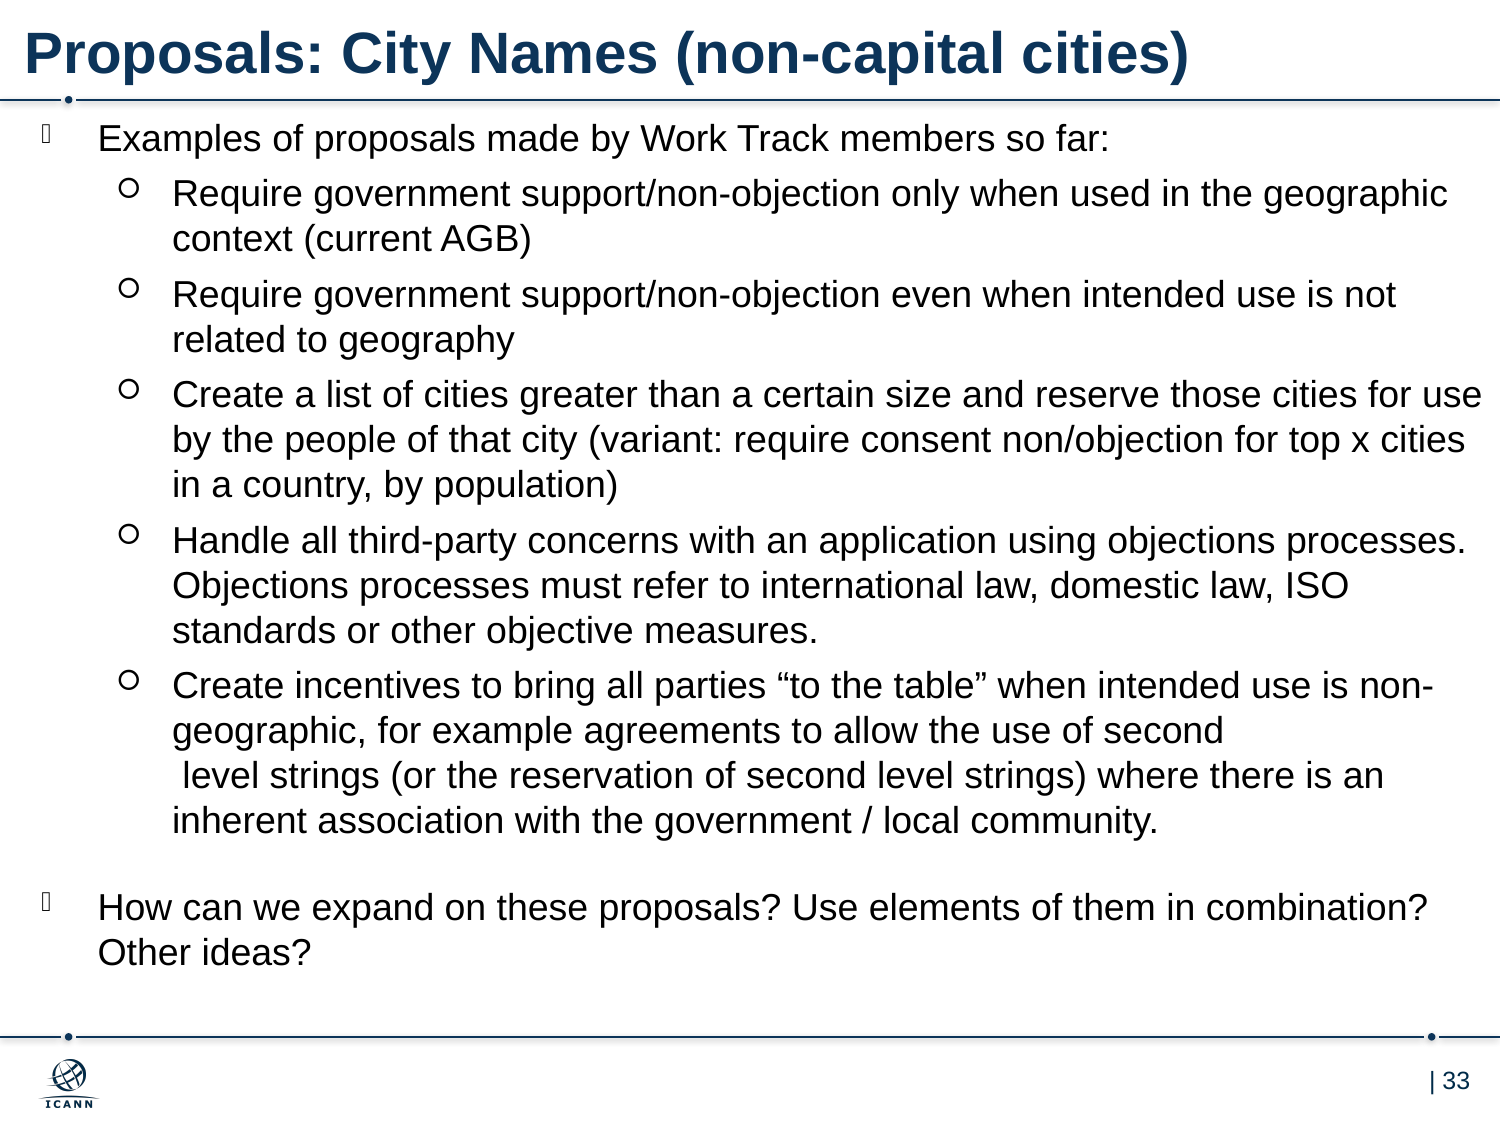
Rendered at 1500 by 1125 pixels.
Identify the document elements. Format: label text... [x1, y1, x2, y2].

picture [38, 1059, 100, 1108]
title Proposals: City Names (non-capital cities) [24, 7, 1485, 82]
list Examples of proposals made by Work Track members so far: Require government support/non-objection only when used in the geographic context (current AGB) Require government support/non-objection even when intended use is not related to geography Create a list of cities greater than a certain size and reserve those cities for use by the people of that city (variant: require consent non/objection for top x cities in a country, by population) Handle all third-party concerns with an application using objections processes. Objections processes must refer to international law, domestic law, ISO standards or other objective measures. Create incentives to bring all parties “to the table” when intended use is non-geographic, for example agreements to allow the use of second level strings (or the reservation of second level strings) where there is an inherent association with the government / local community. How can we expand on these proposals? Use elements of them in combination? Other ideas? [41, 113, 1485, 1016]
